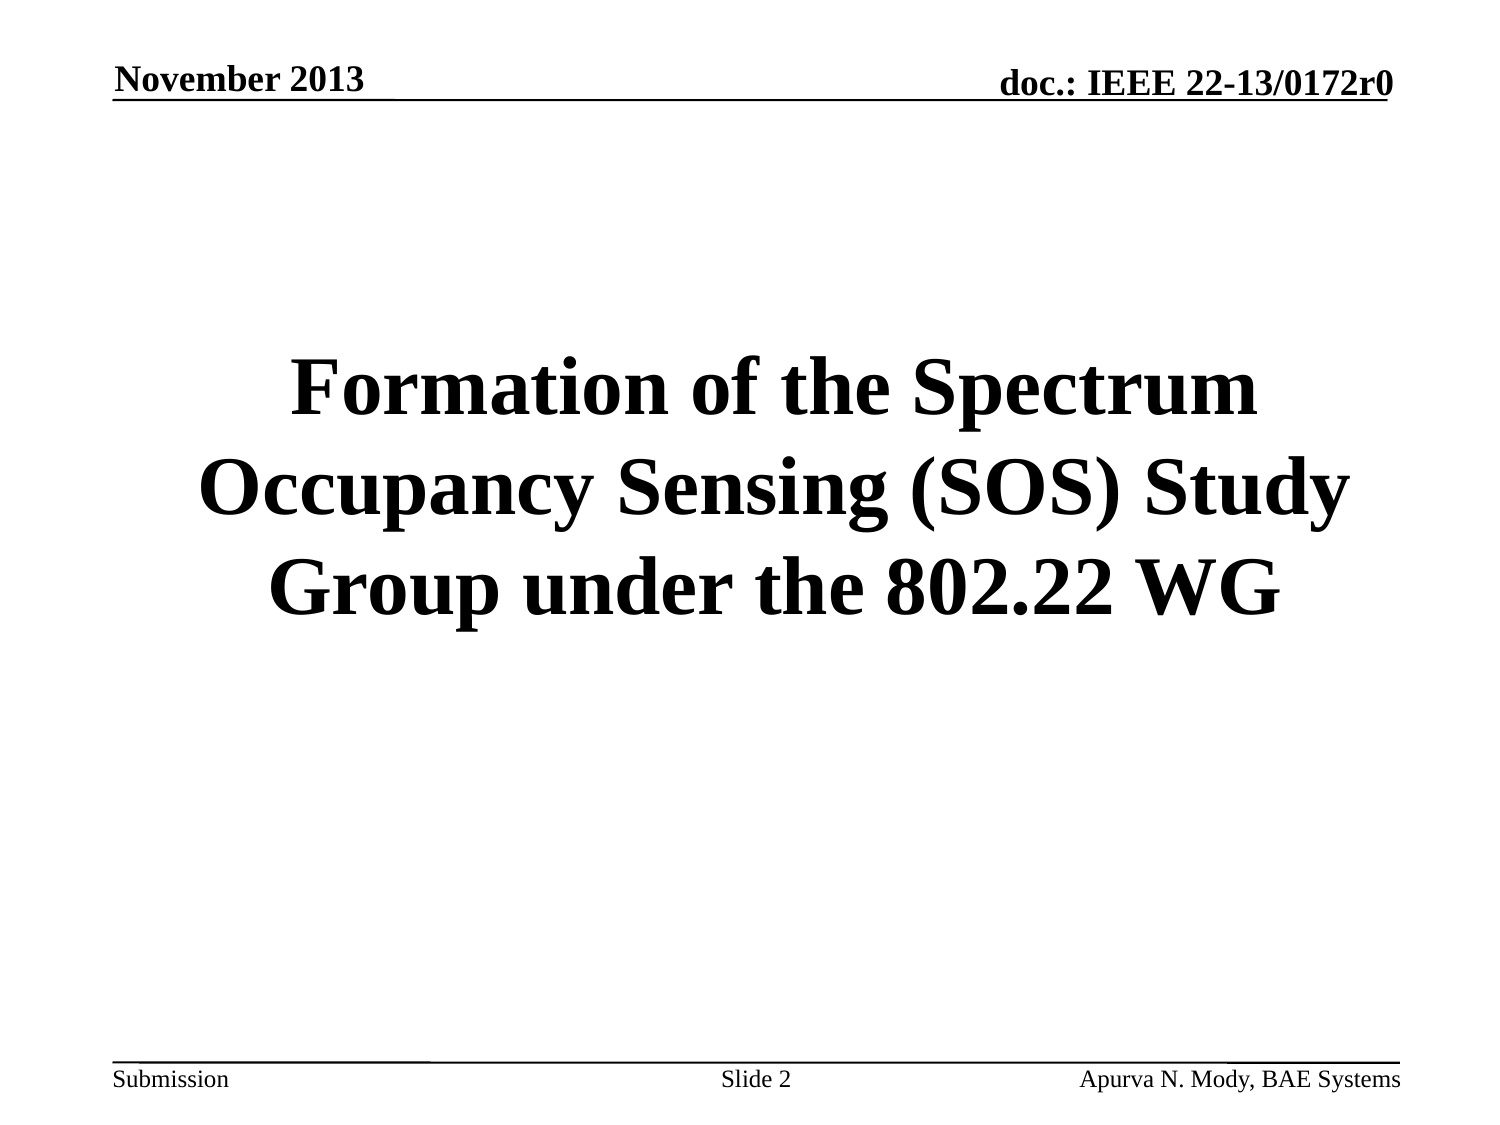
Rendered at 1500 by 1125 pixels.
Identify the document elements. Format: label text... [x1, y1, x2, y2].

slide_number Slide 2 [712, 1061, 800, 1123]
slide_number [114, 54, 540, 100]
footer Apurva N. Mody, BAE Systems [902, 1061, 1402, 1093]
title Formation of the Spectrum Occupancy Sensing (SOS) Study Group under the 802.22 WG [137, 312, 1413, 651]
